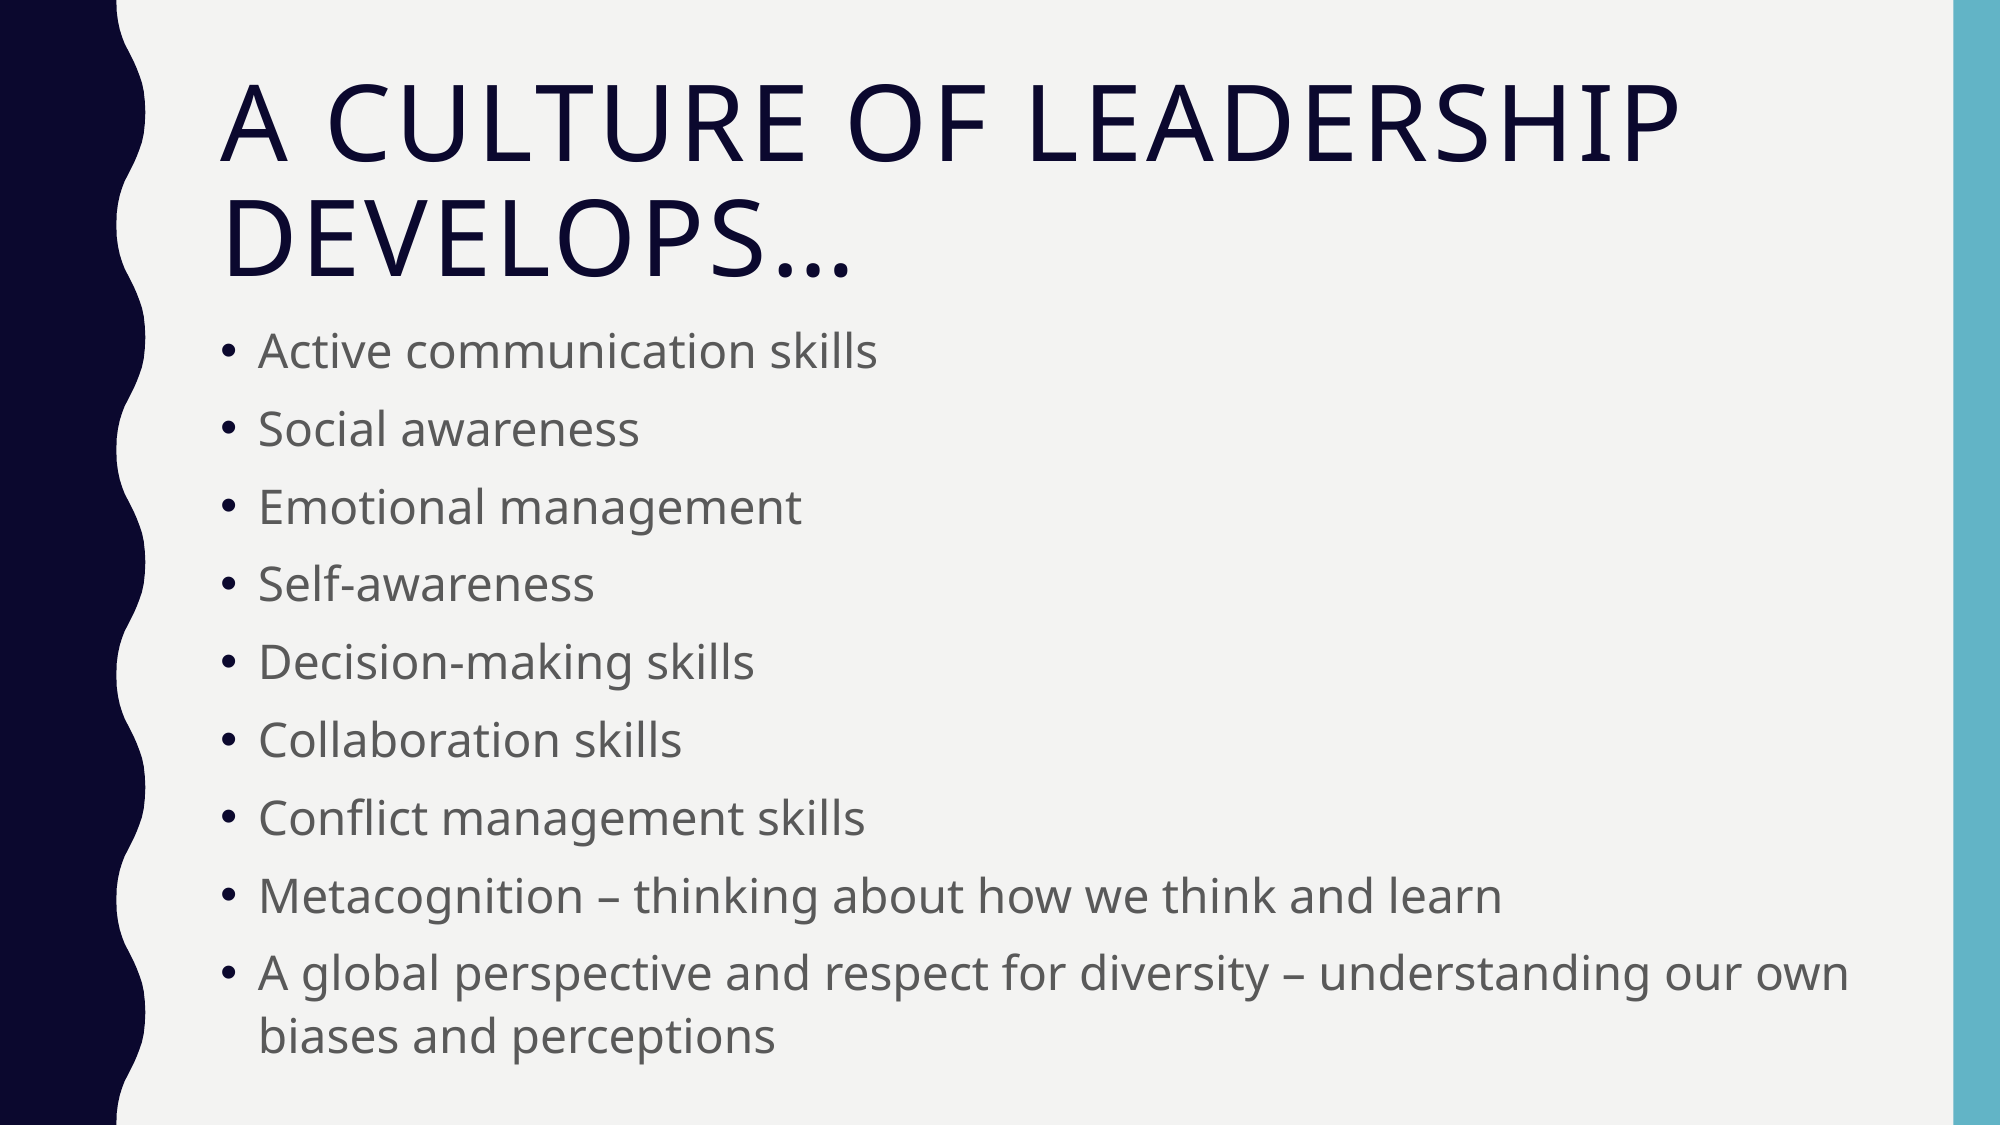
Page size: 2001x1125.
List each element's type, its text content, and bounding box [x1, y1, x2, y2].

list Active communication skills Social awareness Emotional management Self-awareness Decision-making skills Collaboration skills Conflict management skills Metacognition – thinking about how we think and learn A global perspective and respect for diversity – understanding our own biases and perceptions [205, 307, 1875, 1081]
title A culture of leadership develops… [205, 62, 1875, 307]
